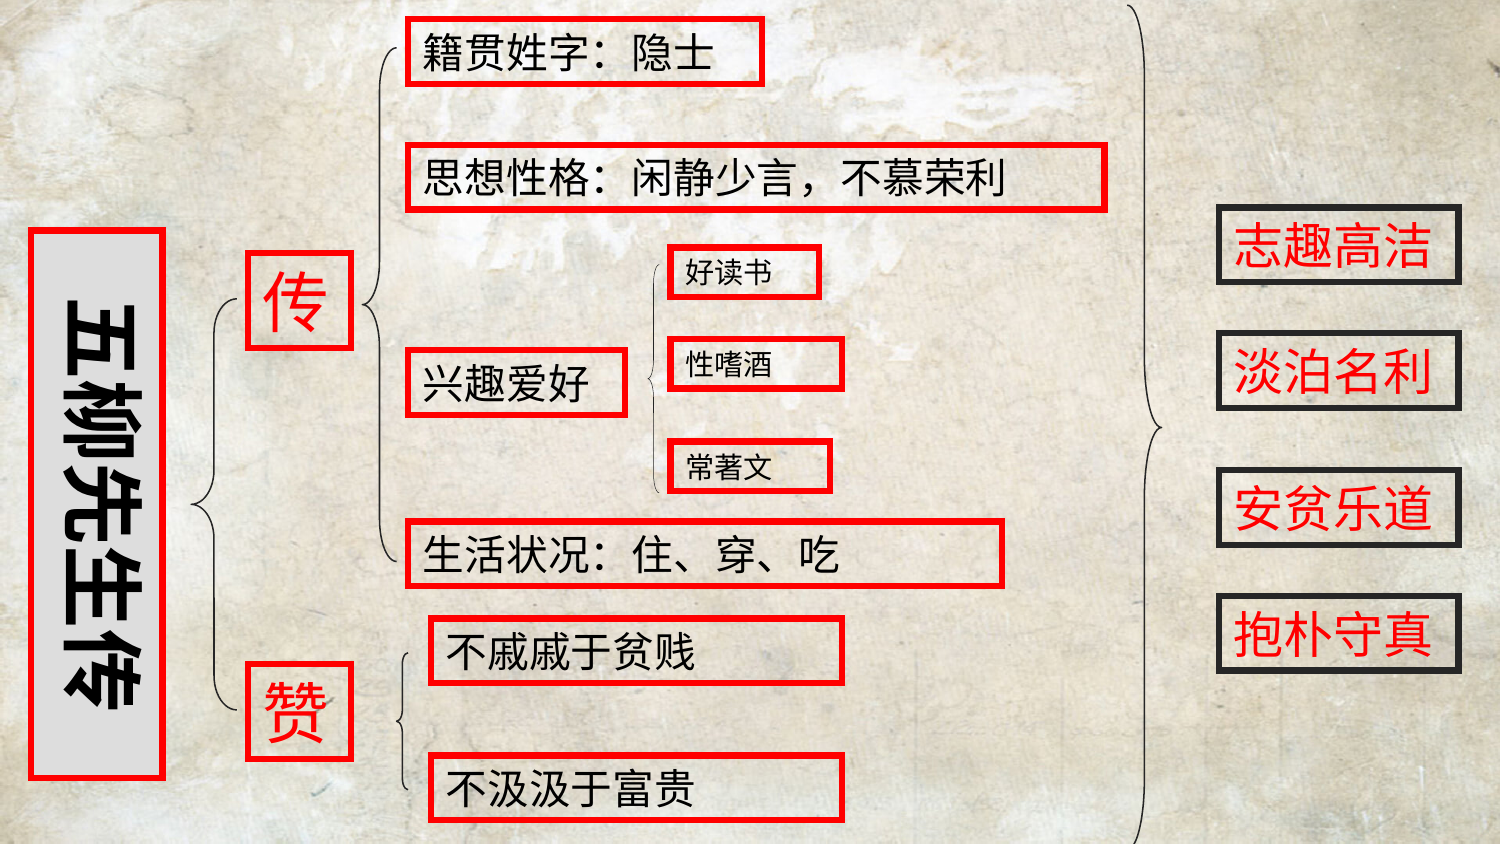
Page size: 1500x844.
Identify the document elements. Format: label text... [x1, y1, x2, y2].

text_box 思想性格：闲静少言，不慕荣利 [408, 144, 1105, 210]
text_box 好读书 [670, 247, 819, 298]
text_box 兴趣爱好 [408, 350, 625, 415]
text_box [1127, 5, 1162, 844]
text_box 籍贯姓字：隐士 [408, 19, 762, 84]
text_box 淡泊名利 [1218, 333, 1459, 408]
text_box [191, 298, 237, 710]
text_box 性嗜酒 [670, 338, 842, 389]
text_box 传 [248, 253, 351, 348]
picture [0, 0, 1500, 844]
text_box 赞 [248, 664, 351, 759]
text_box [396, 652, 409, 790]
text_box [647, 264, 660, 493]
text_box 抱朴守真 [1218, 595, 1459, 671]
text_box 安贫乐道 [1218, 470, 1459, 545]
text_box [362, 47, 397, 562]
text_box 常著文 [670, 441, 831, 492]
text_box 生活状况：住、穿、吃 [408, 521, 1002, 587]
text_box 不汲汲于富贵 [430, 755, 842, 821]
text_box 五柳先生传 [31, 230, 163, 779]
text_box 不戚戚于贫贱 [430, 618, 842, 684]
text_box 志趣高洁 [1218, 207, 1459, 283]
